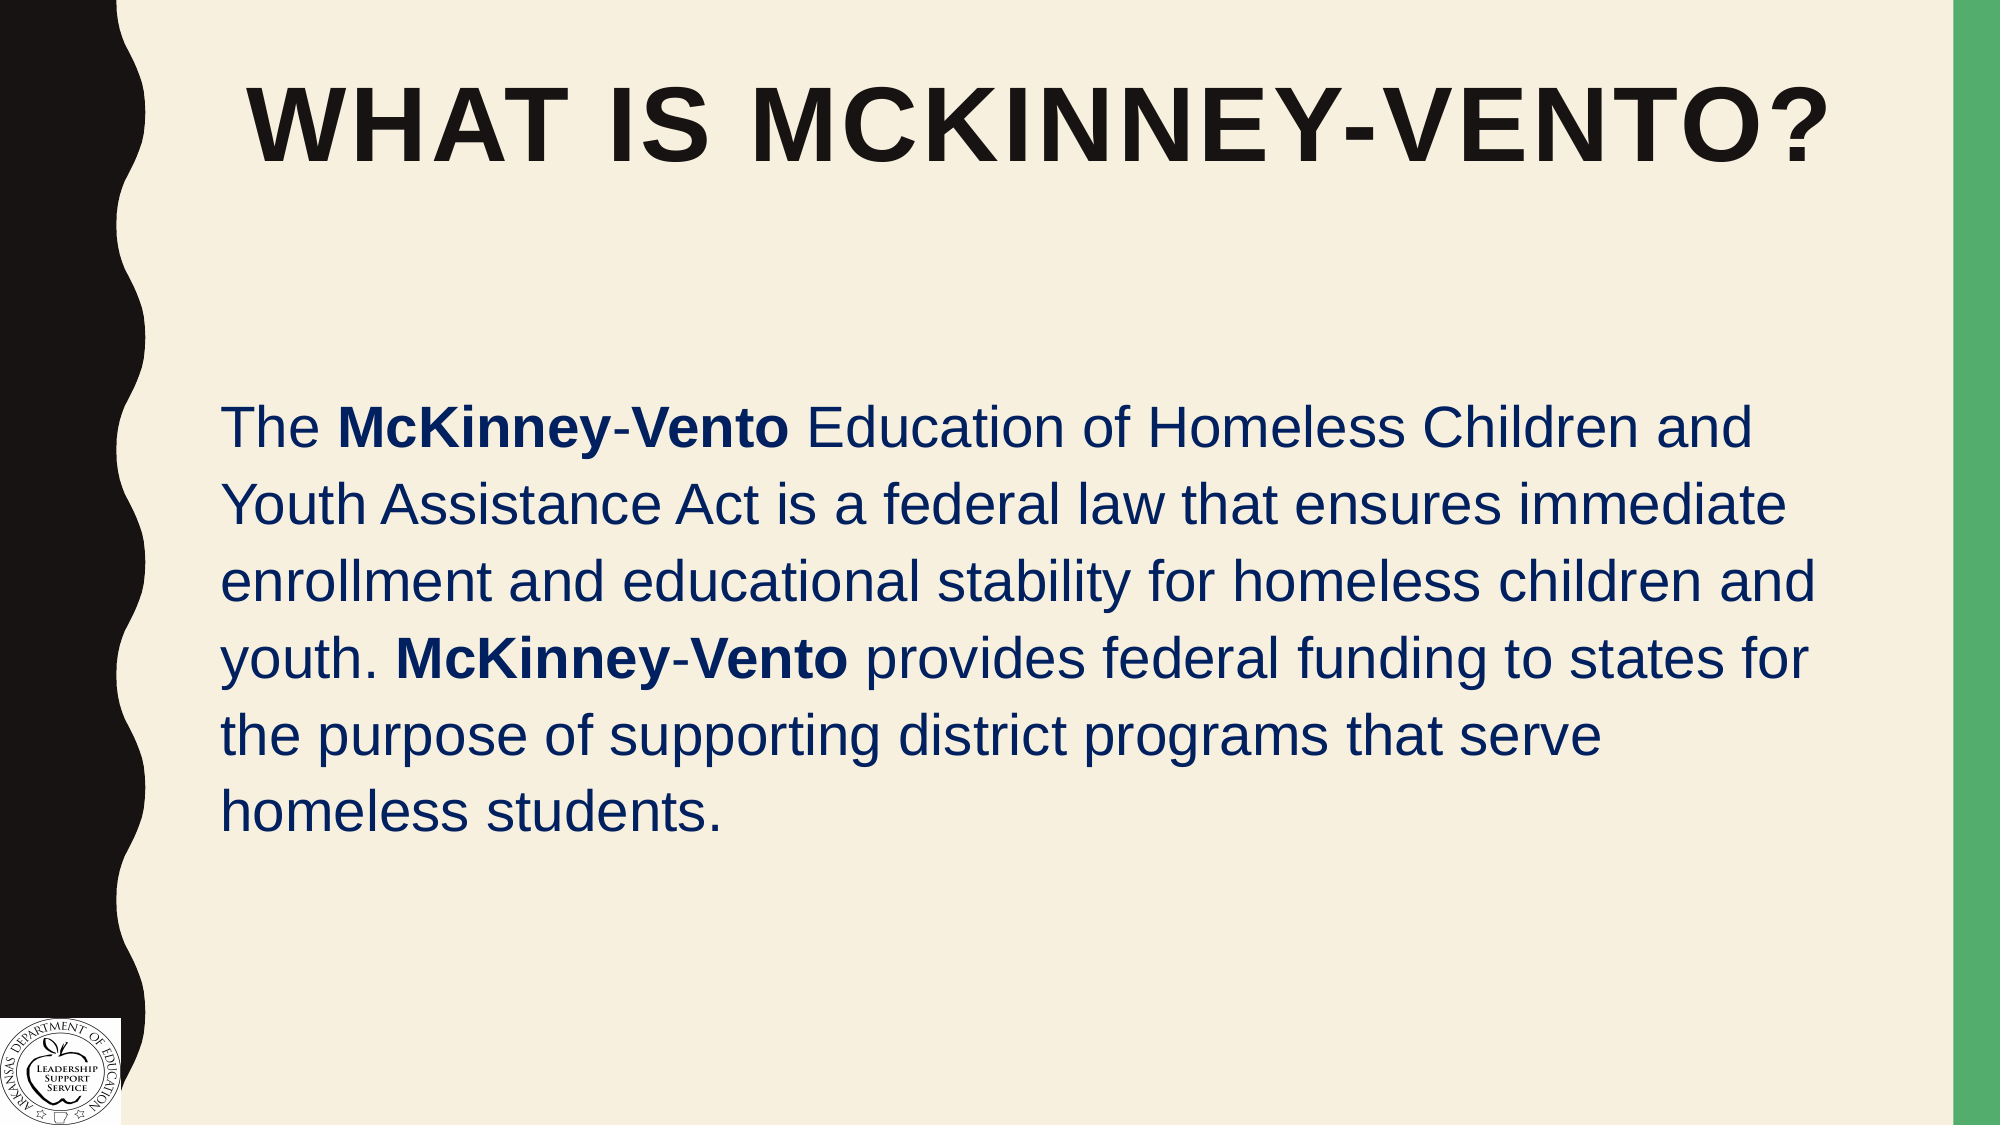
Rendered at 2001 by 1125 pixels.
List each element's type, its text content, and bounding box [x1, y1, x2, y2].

list The McKinney-Vento Education of Homeless Children and Youth Assistance Act is a federal law that ensures immediate enrollment and educational stability for homeless children and youth. McKinney-Vento provides federal funding to states for the purpose of supporting district programs that serve homeless students. [205, 375, 1875, 965]
title What is McKinney-Vento? [205, 62, 1875, 308]
picture [0, 1018, 121, 1125]
